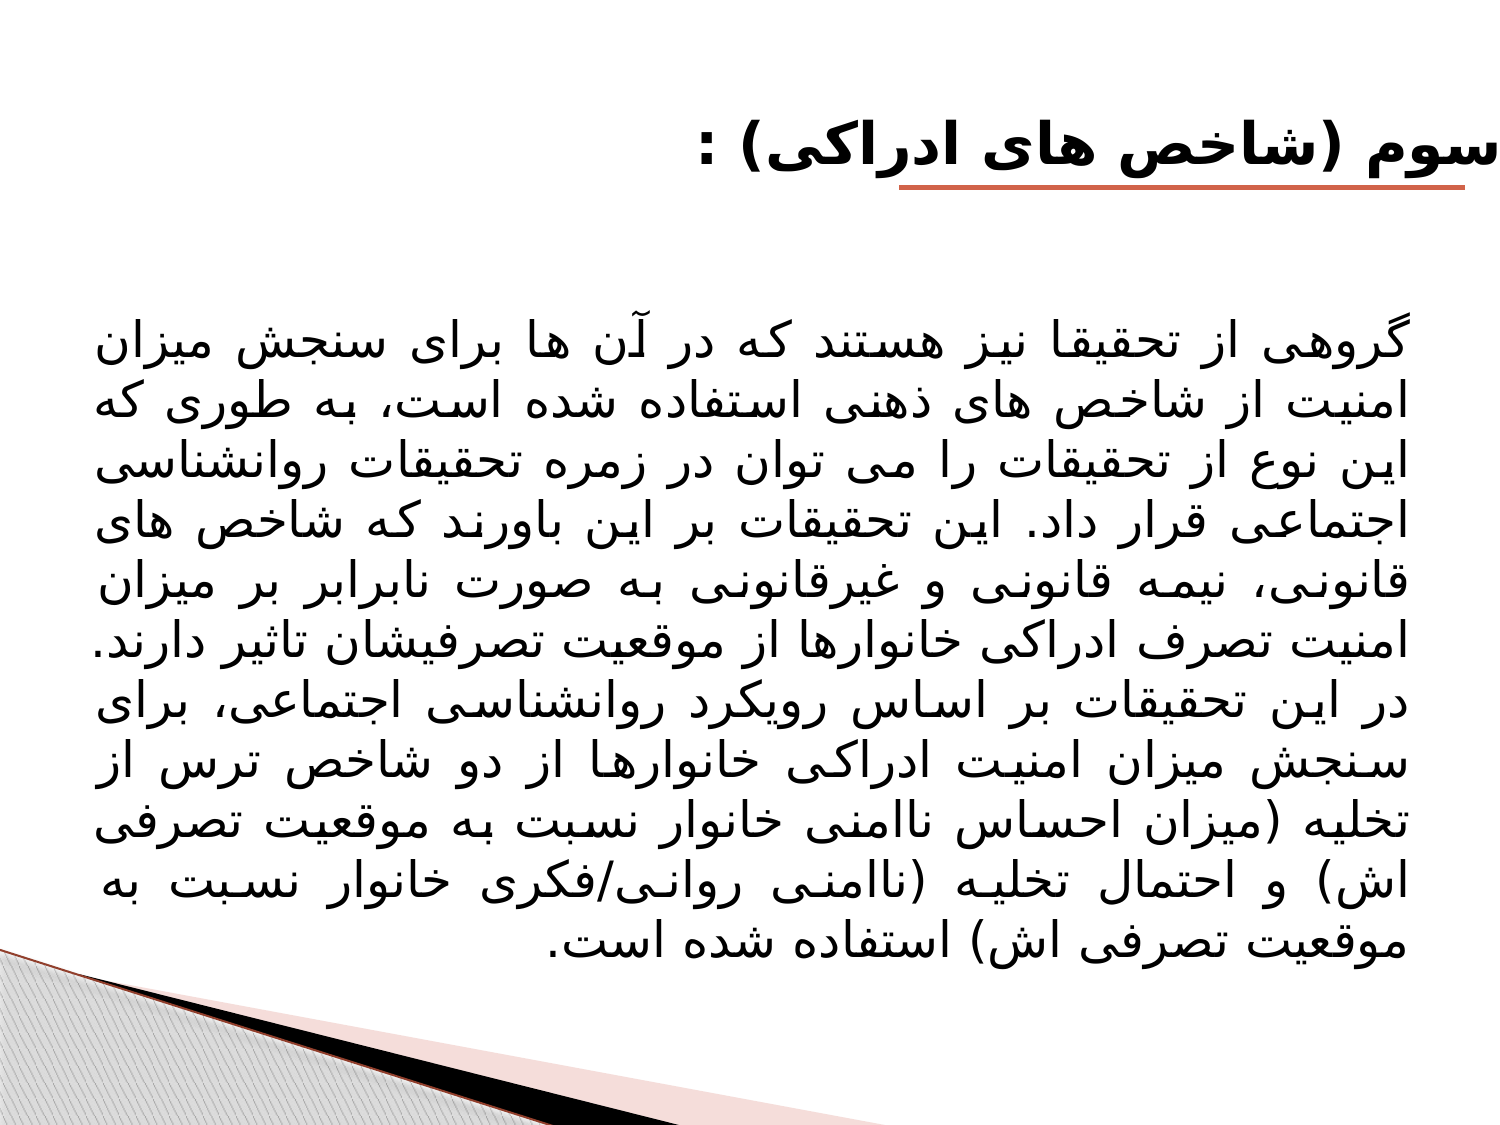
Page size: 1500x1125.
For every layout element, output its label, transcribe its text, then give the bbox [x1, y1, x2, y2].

text_box گروهی از تحقیقا نیز هستند که در آن ها برای سنجش میزان امنیت از شاخص های ذهنی استفاده شده است، به طوری که این نوع از تحقیقات را می توان در زمره تحقیقات روانشناسی اجتماعی قرار داد. این تحقیقات بر این باورند که شاخص های قانونی، نیمه قانونی و غیرقانونی به صورت نابرابر بر میزان امنیت تصرف ادراکی خانوارها از موقعیت تصرفیشان تاثیر دارند. در این تحقیقات بر اساس رویکرد روانشناسی اجتماعی، برای سنجش میزان امنیت ادراکی خانوارها از دو شاخص ترس از تخلیه (میزان احساس ناامنی خانوار نسبت به موقعیت تصرفی اش) و احتمال تخلیه (ناامنی روانی/فکری خانوار نسبت به موقعیت تصرفی اش) استفاده شده است. [74, 299, 1425, 975]
text_box دسته سوم (شاخص های ادراکی) : [680, 98, 1500, 184]
